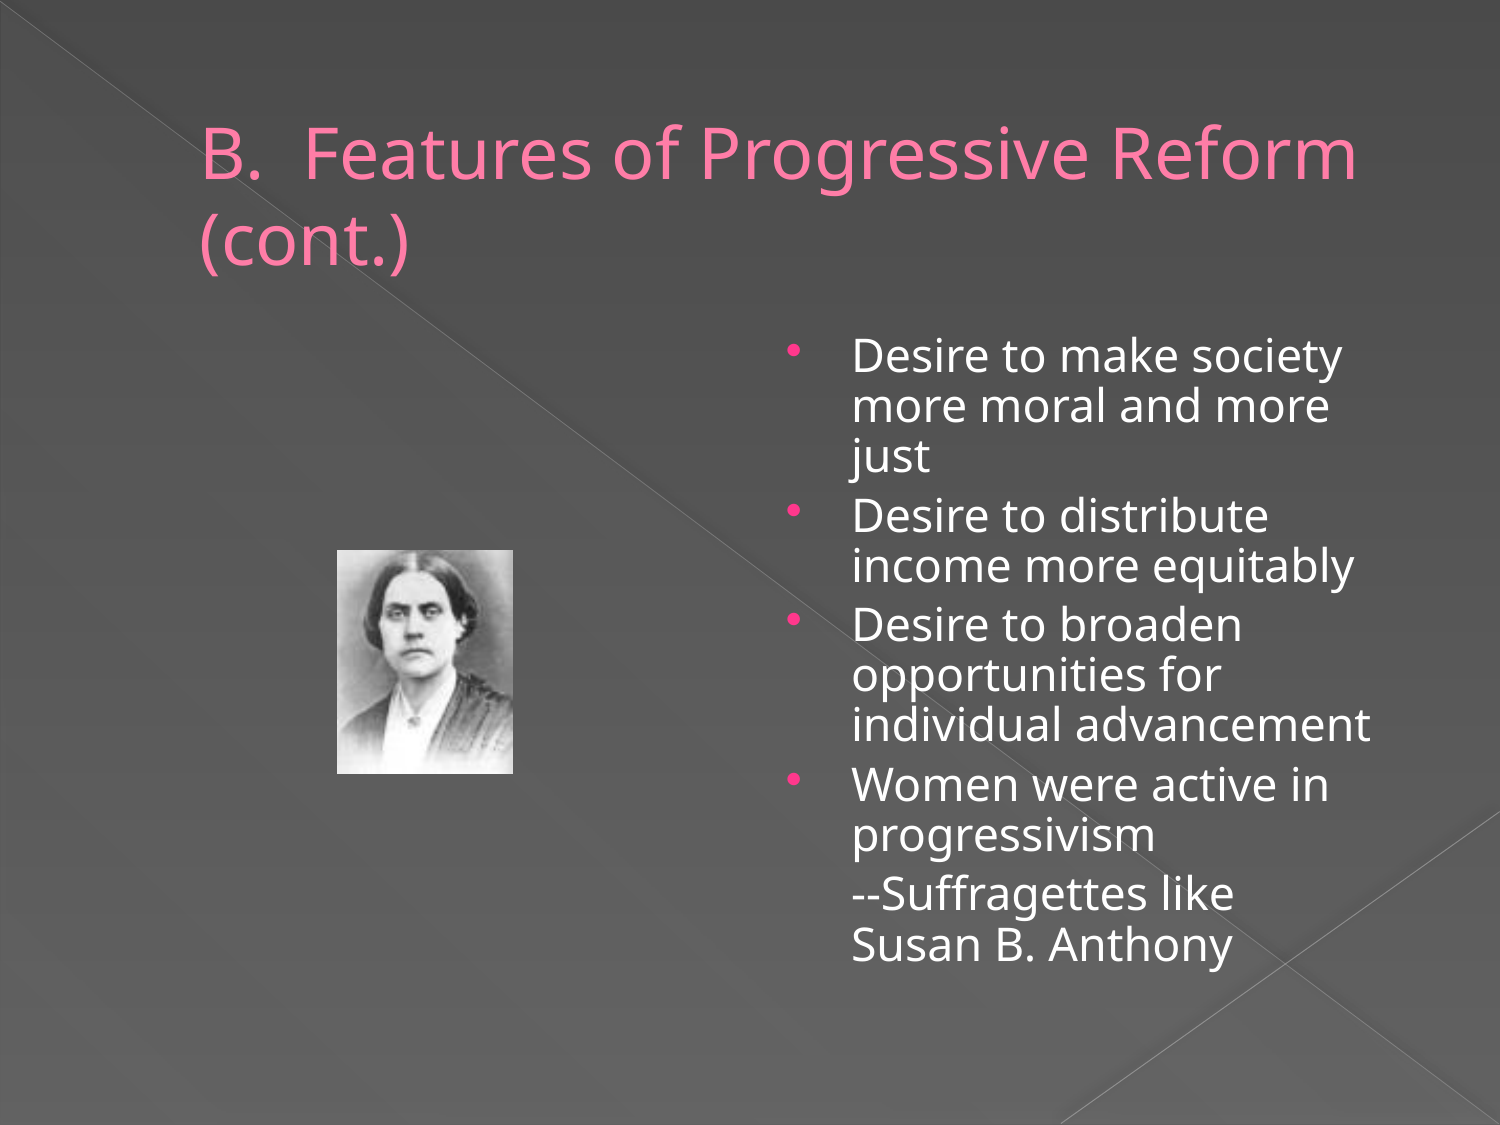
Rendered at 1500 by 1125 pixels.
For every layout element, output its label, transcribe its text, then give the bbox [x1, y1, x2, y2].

title B. Features of Progressive Reform (cont.) [112, 99, 1388, 288]
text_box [337, 550, 513, 775]
list Desire to make society more moral and more just Desire to distribute income more equitably Desire to broaden opportunities for individual advancement Women were active in progressivism --Suffragettes like Susan B. Anthony [762, 324, 1388, 1000]
